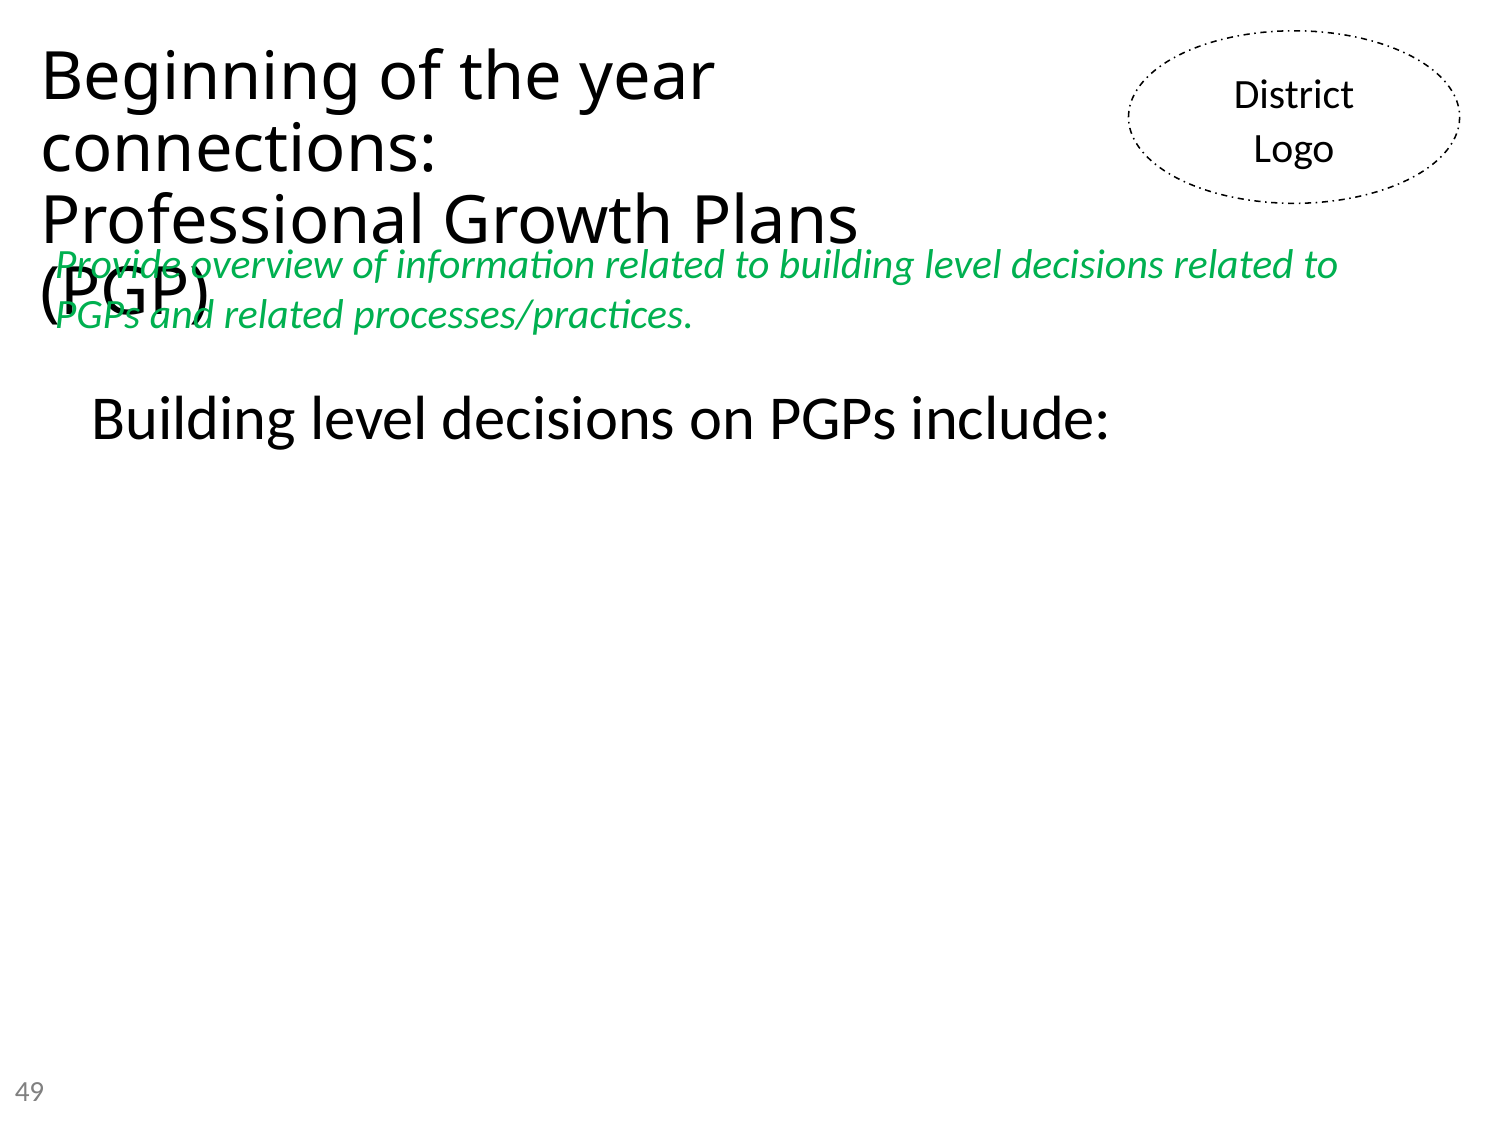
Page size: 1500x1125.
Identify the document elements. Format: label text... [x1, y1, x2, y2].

slide_number 49 [0, 1065, 338, 1125]
text_box Provide overview of information related to building level decisions related to PGPs and related processes/practices. [40, 229, 1410, 345]
title Beginning of the year connections: Professional Growth Plans (PGP) [40, 41, 1038, 166]
text_box District Logo [1128, 30, 1460, 204]
text_box Building level decisions on PGPs include: [76, 378, 1413, 1002]
